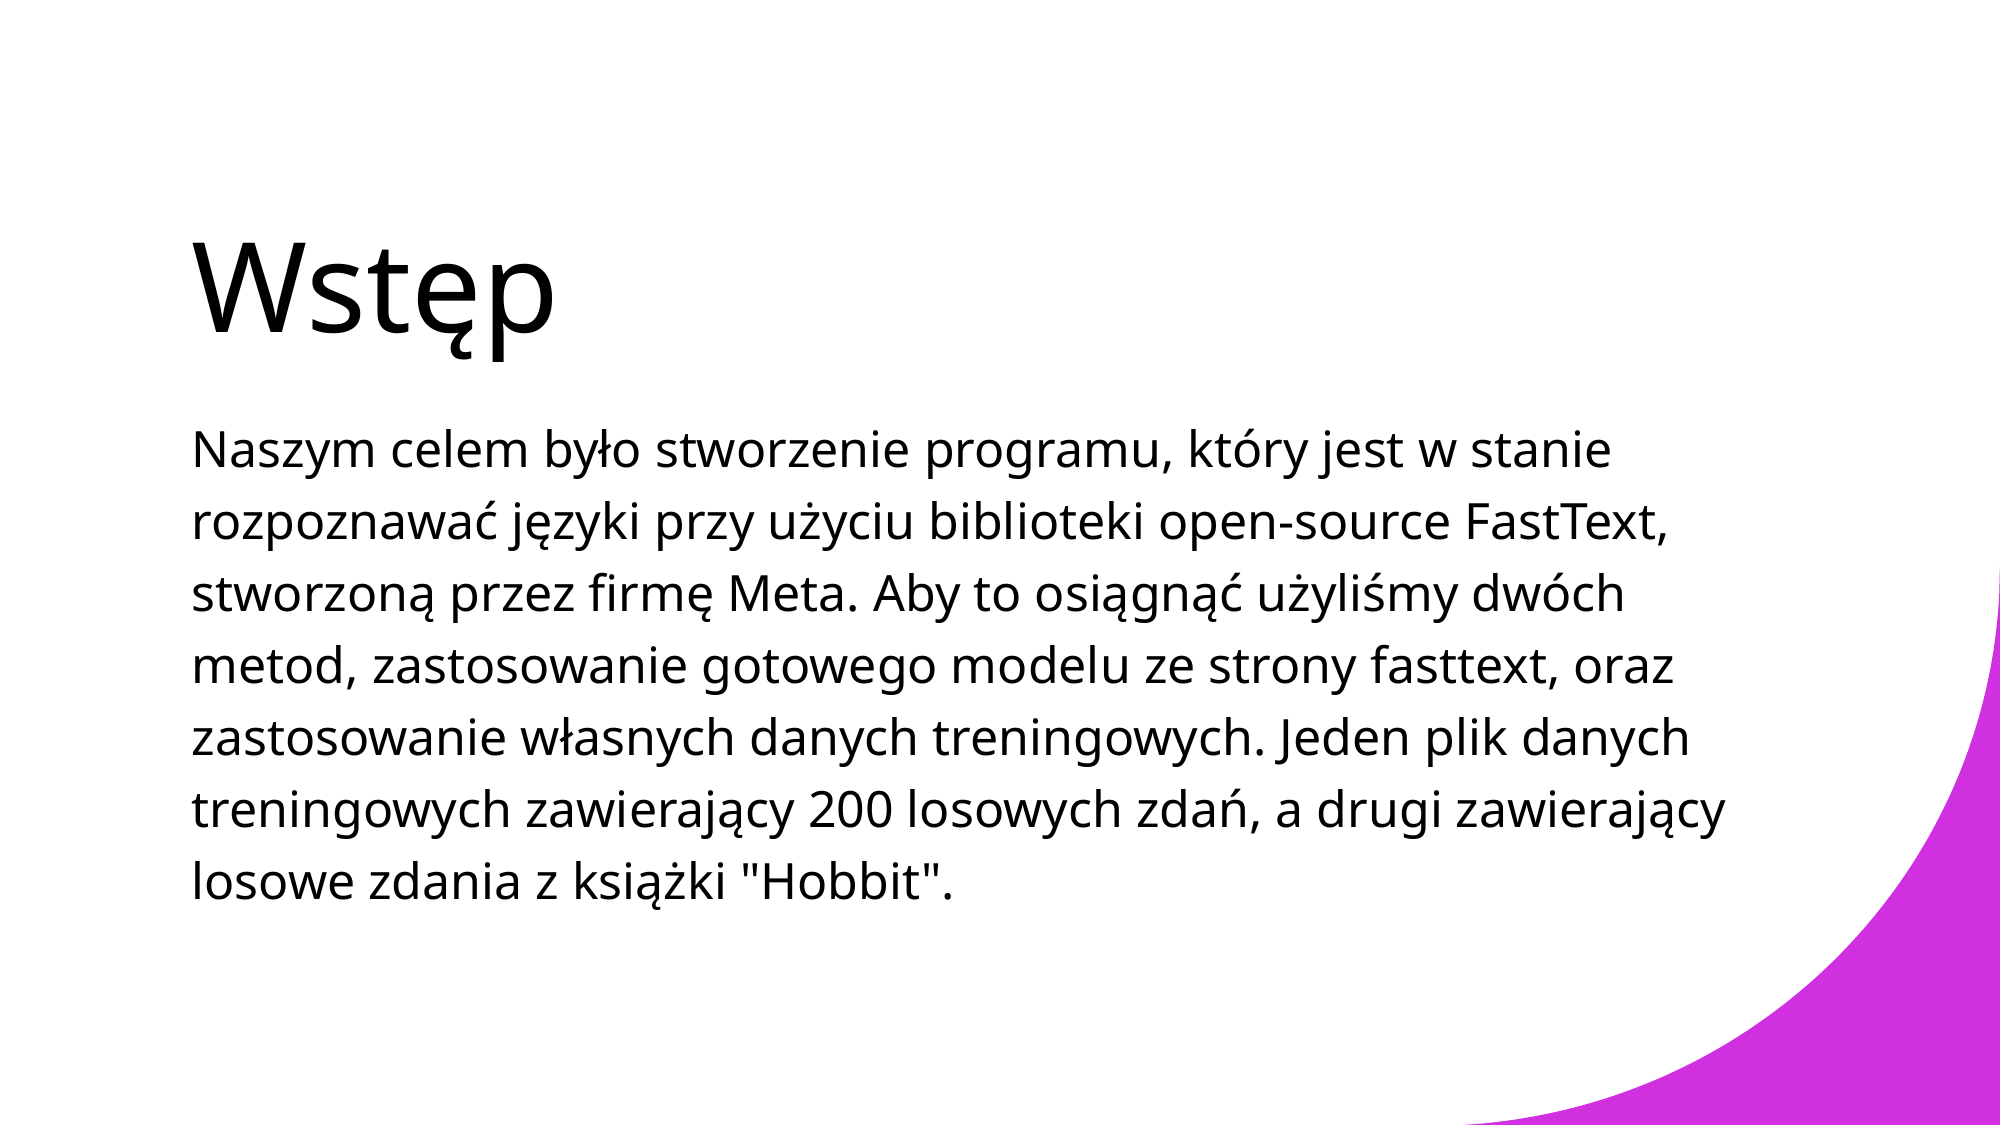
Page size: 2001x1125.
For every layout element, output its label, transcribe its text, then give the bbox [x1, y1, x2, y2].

title Wstęp [176, 118, 1809, 366]
list Naszym celem było stworzenie programu, który jest w stanie rozpoznawać języki przy użyciu biblioteki open-source FastText, stworzoną przez firmę Meta. Aby to osiągnąć użyliśmy dwóch metod, zastosowanie gotowego modelu ze strony fasttext, oraz zastosowanie własnych danych treningowych. Jeden plik danych treningowych zawierający 200 losowych zdań, a drugi zawierający losowe zdania z książki "Hobbit". [176, 398, 1809, 975]
